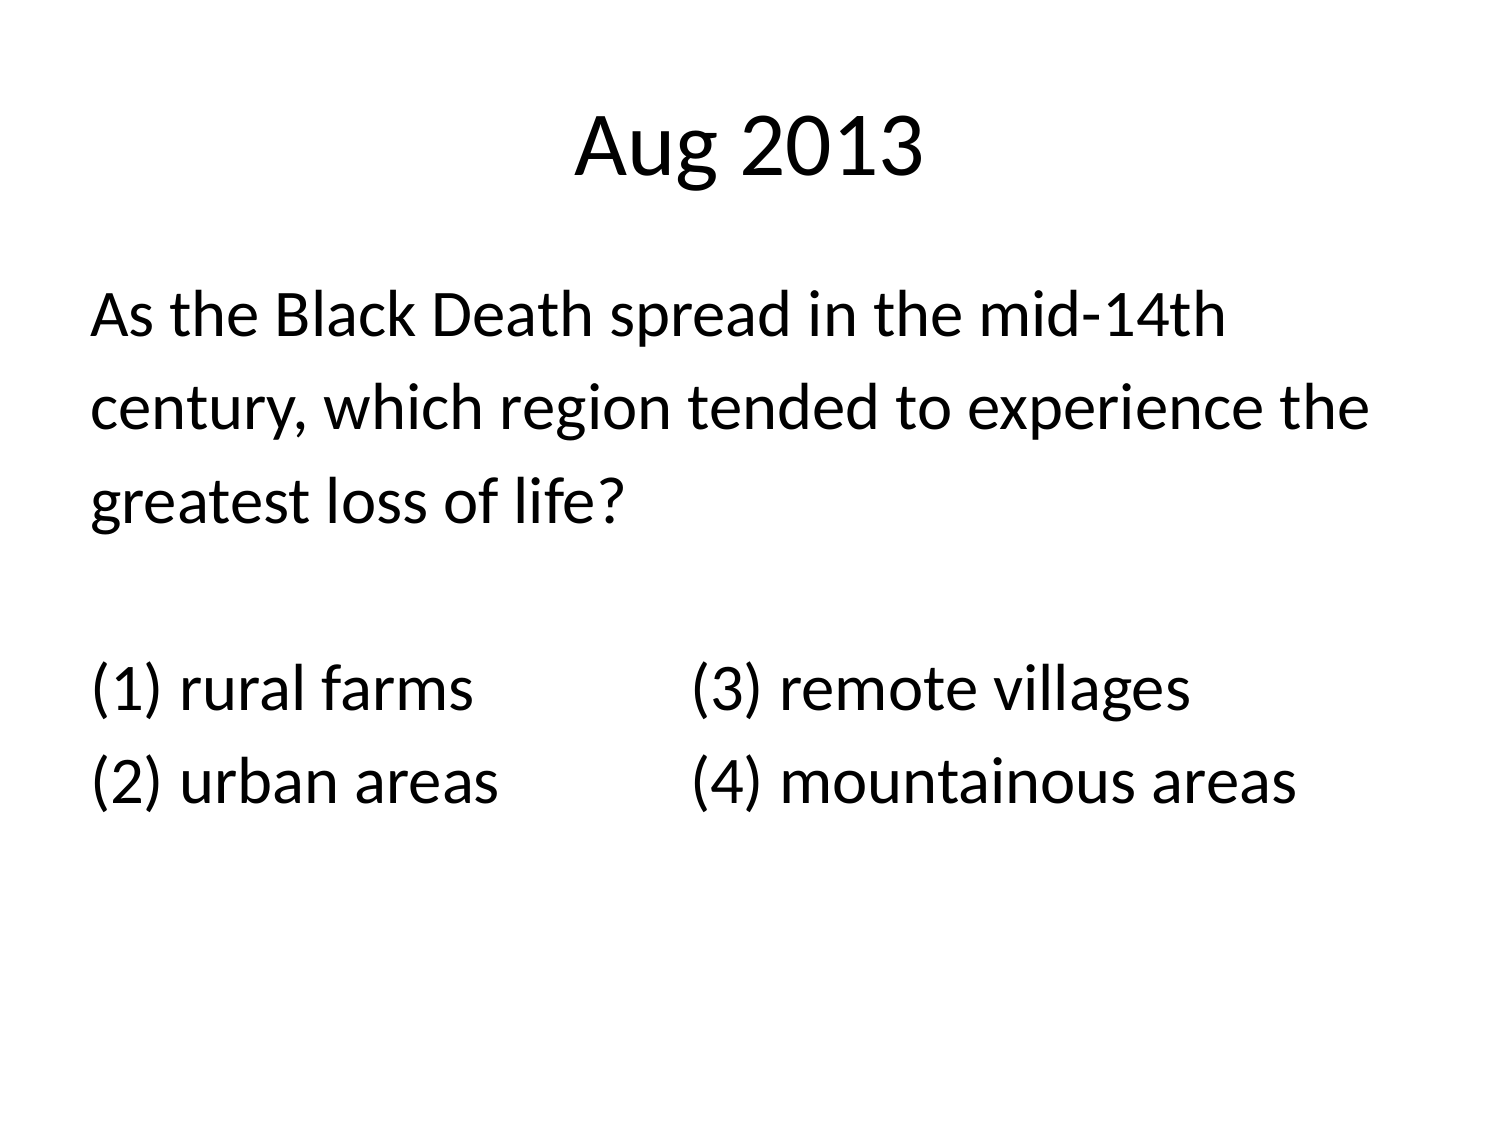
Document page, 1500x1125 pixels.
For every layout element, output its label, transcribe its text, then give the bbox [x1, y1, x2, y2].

list As the Black Death spread in the mid-14th century, which region tended to experience the greatest loss of life? (1) rural farms (3) remote villages (2) urban areas (4) mountainous areas [75, 262, 1425, 1005]
title Aug 2013 [75, 45, 1425, 233]
